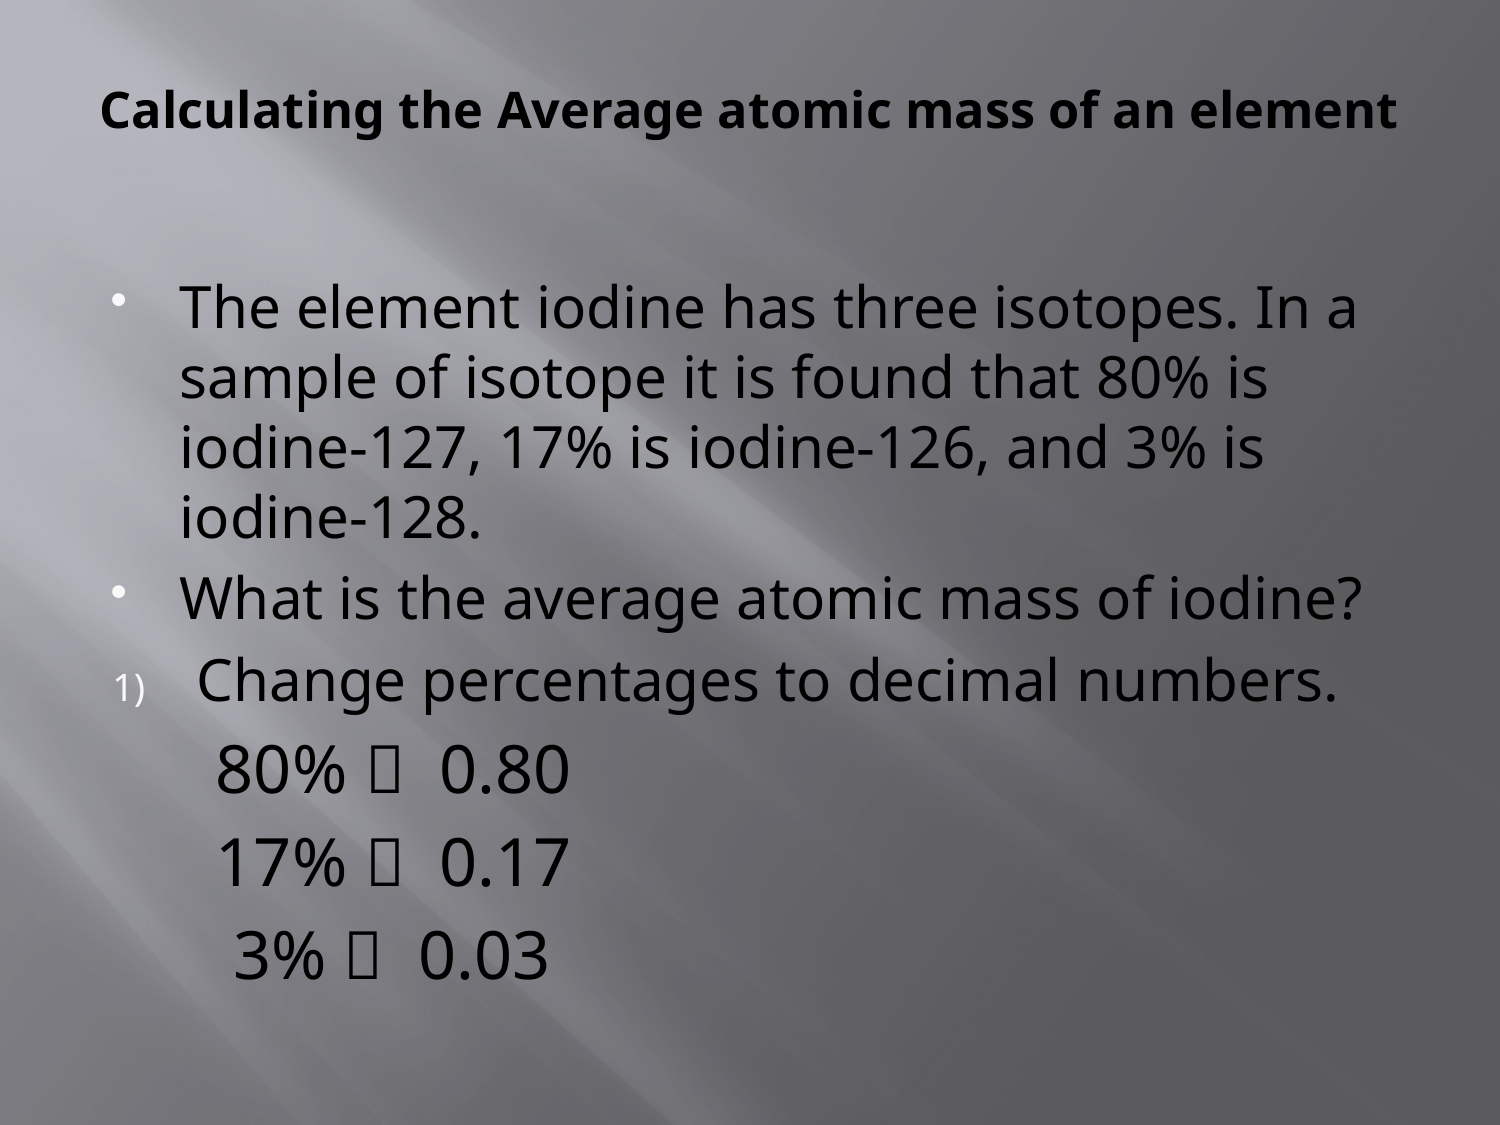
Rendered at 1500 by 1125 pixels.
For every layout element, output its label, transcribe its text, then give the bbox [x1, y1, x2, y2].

title Calculating the Average atomic mass of an element [75, 45, 1425, 233]
list The element iodine has three isotopes. In a sample of isotope it is found that 80% is iodine-127, 17% is iodine-126, and 3% is iodine-128. What is the average atomic mass of iodine? Change percentages to decimal numbers. 80%  0.80 17%  0.17 3%  0.03 [75, 262, 1425, 1035]
